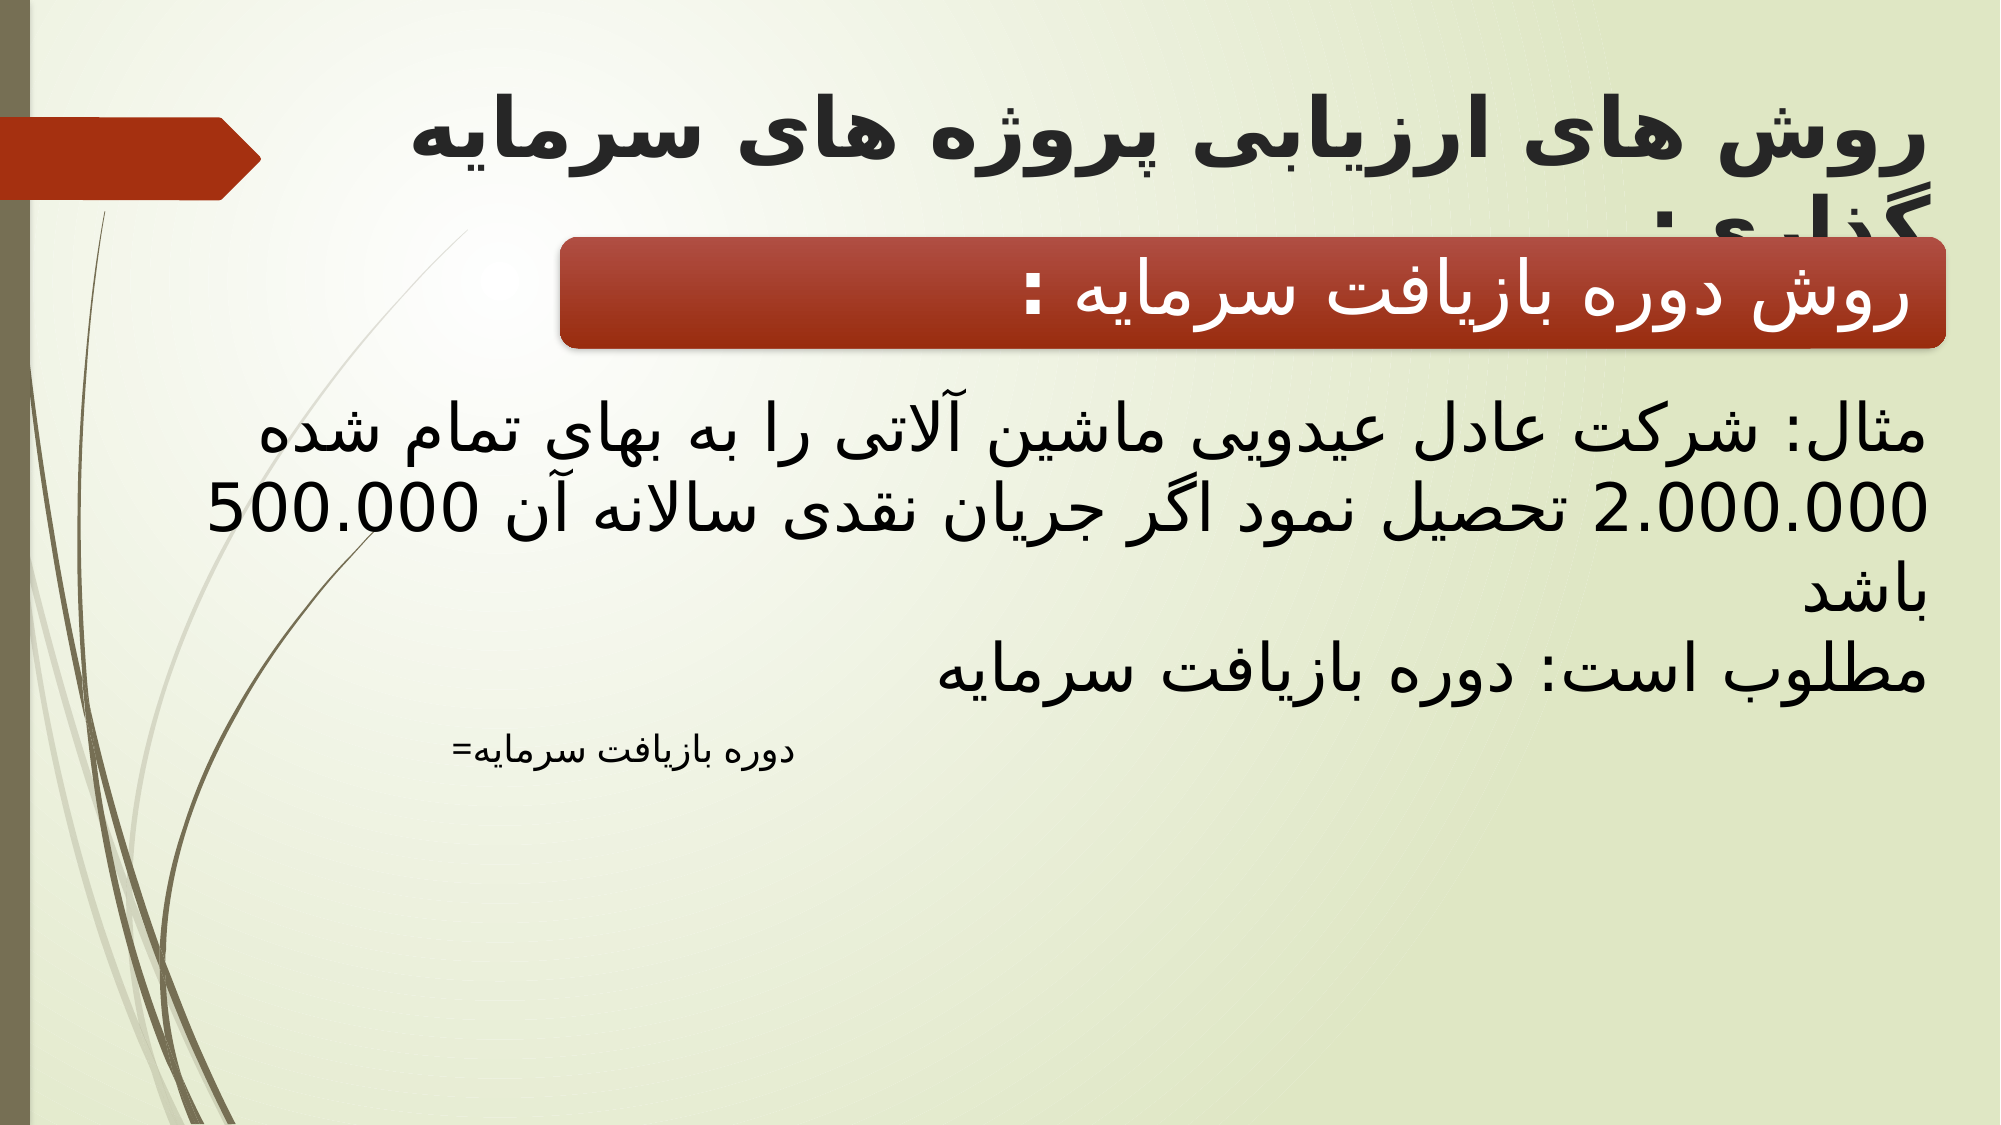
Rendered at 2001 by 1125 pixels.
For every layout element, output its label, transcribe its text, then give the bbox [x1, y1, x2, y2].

title روش های ارزیابی پروژه های سرمایه گذاری: [344, 66, 1947, 226]
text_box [559, 219, 1947, 349]
text_box مثال: شرکت عادل عیدویی ماشین آلاتی را به بهای تمام شده 2.000.000 تحصیل نمود اگر جریان نقدی سالانه آن 500.000 باشد مطلوب است: دوره بازیافت سرمایه [169, 377, 1947, 712]
